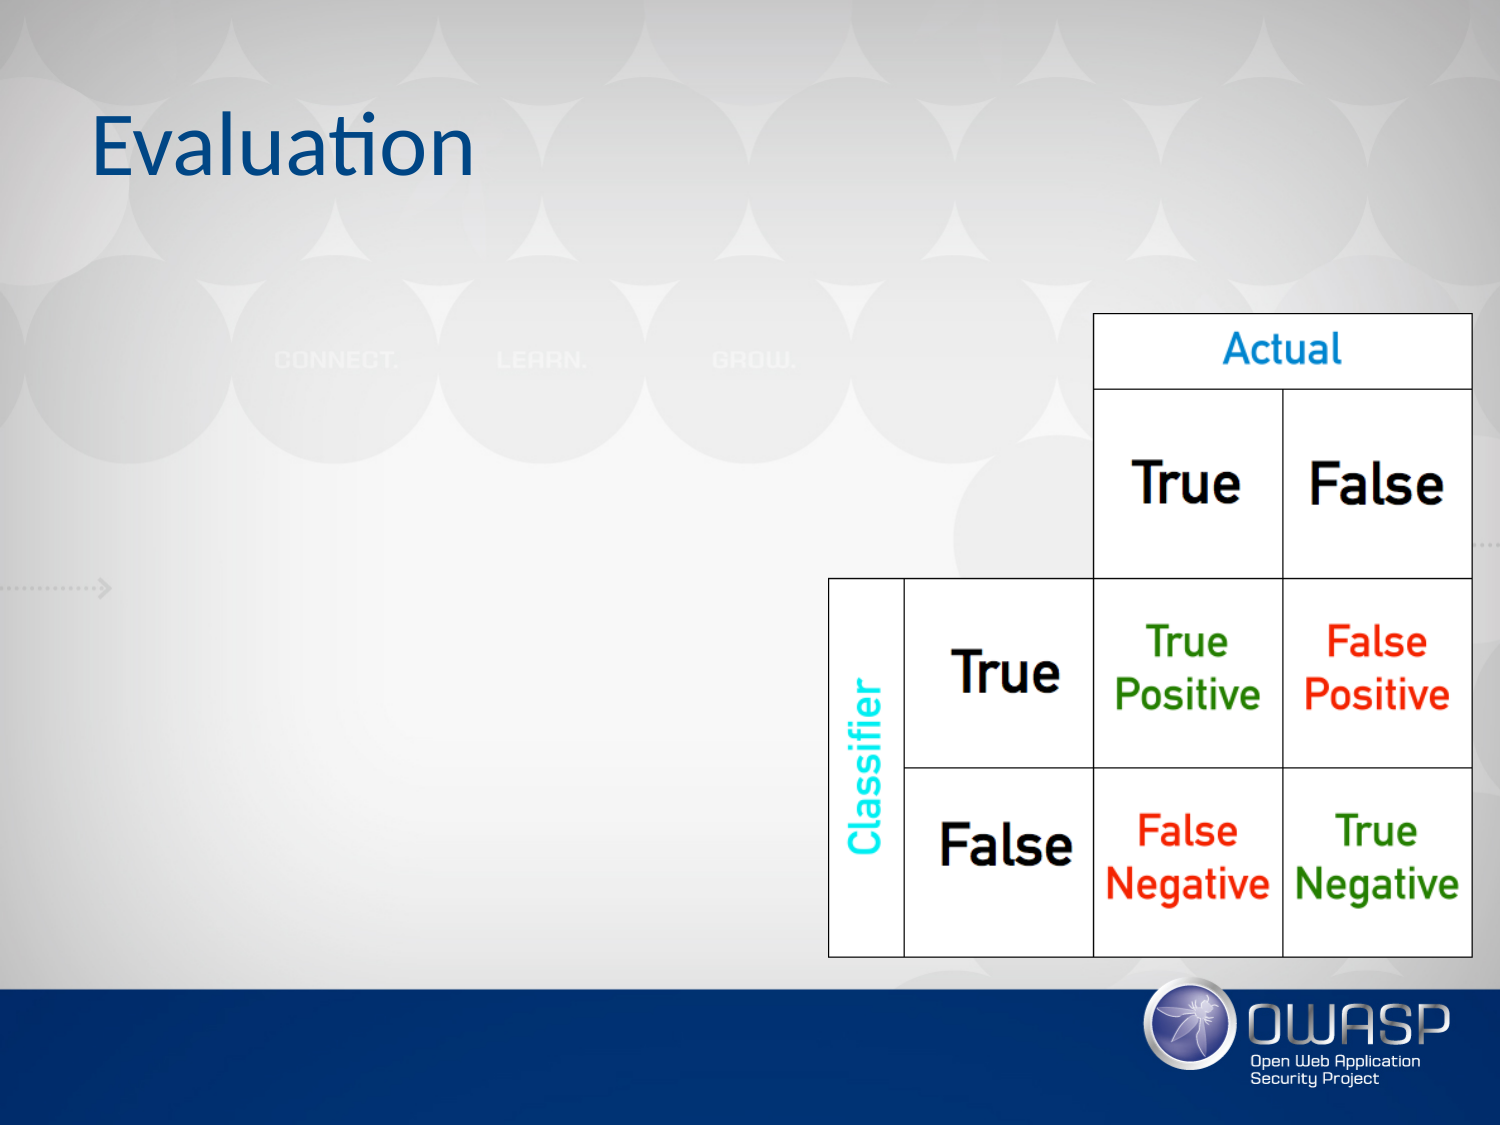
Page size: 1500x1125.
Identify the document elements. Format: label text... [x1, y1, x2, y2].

picture [0, 0, 1500, 1125]
title Evaluation [75, 45, 1425, 233]
